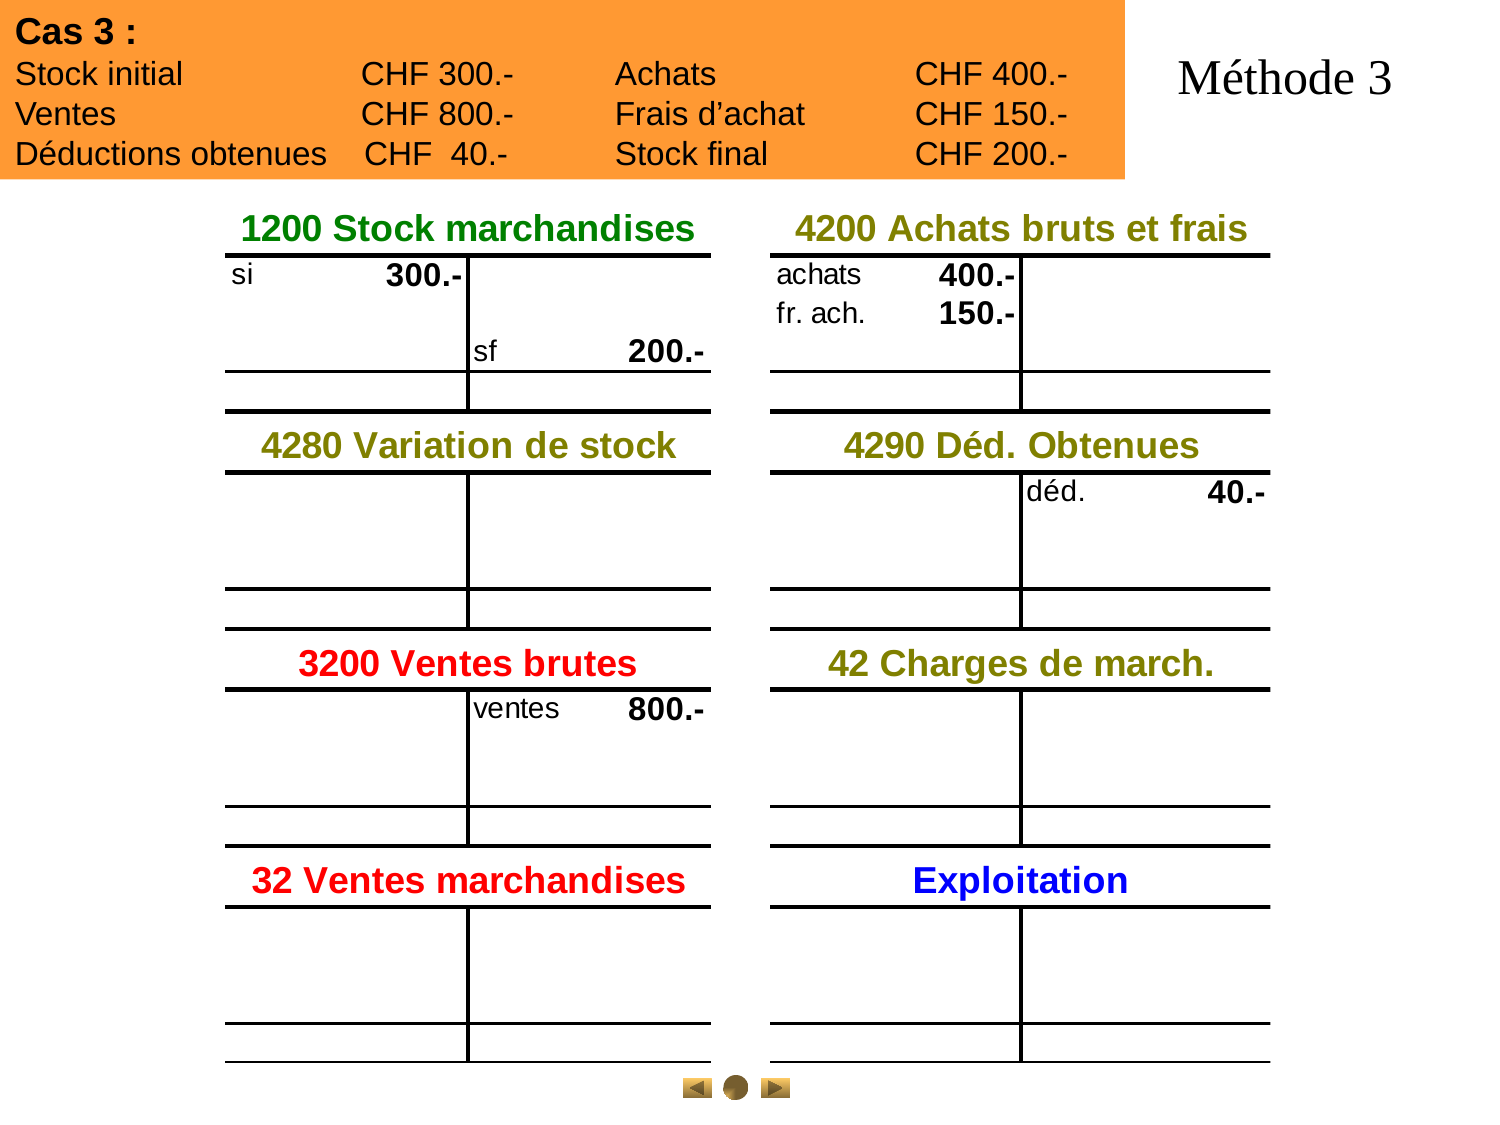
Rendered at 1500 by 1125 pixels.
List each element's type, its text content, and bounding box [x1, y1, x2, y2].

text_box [224, 212, 1272, 1064]
text_box Méthode 3 [1162, 37, 1475, 113]
text_box Cas 3 : Stock initial CHF 300.- Achats CHF 400.- Ventes CHF 800.- Frais d’achat CHF 150.- Déductions obtenues CHF 40.- Stock final CHF 200.- [0, 0, 1125, 180]
